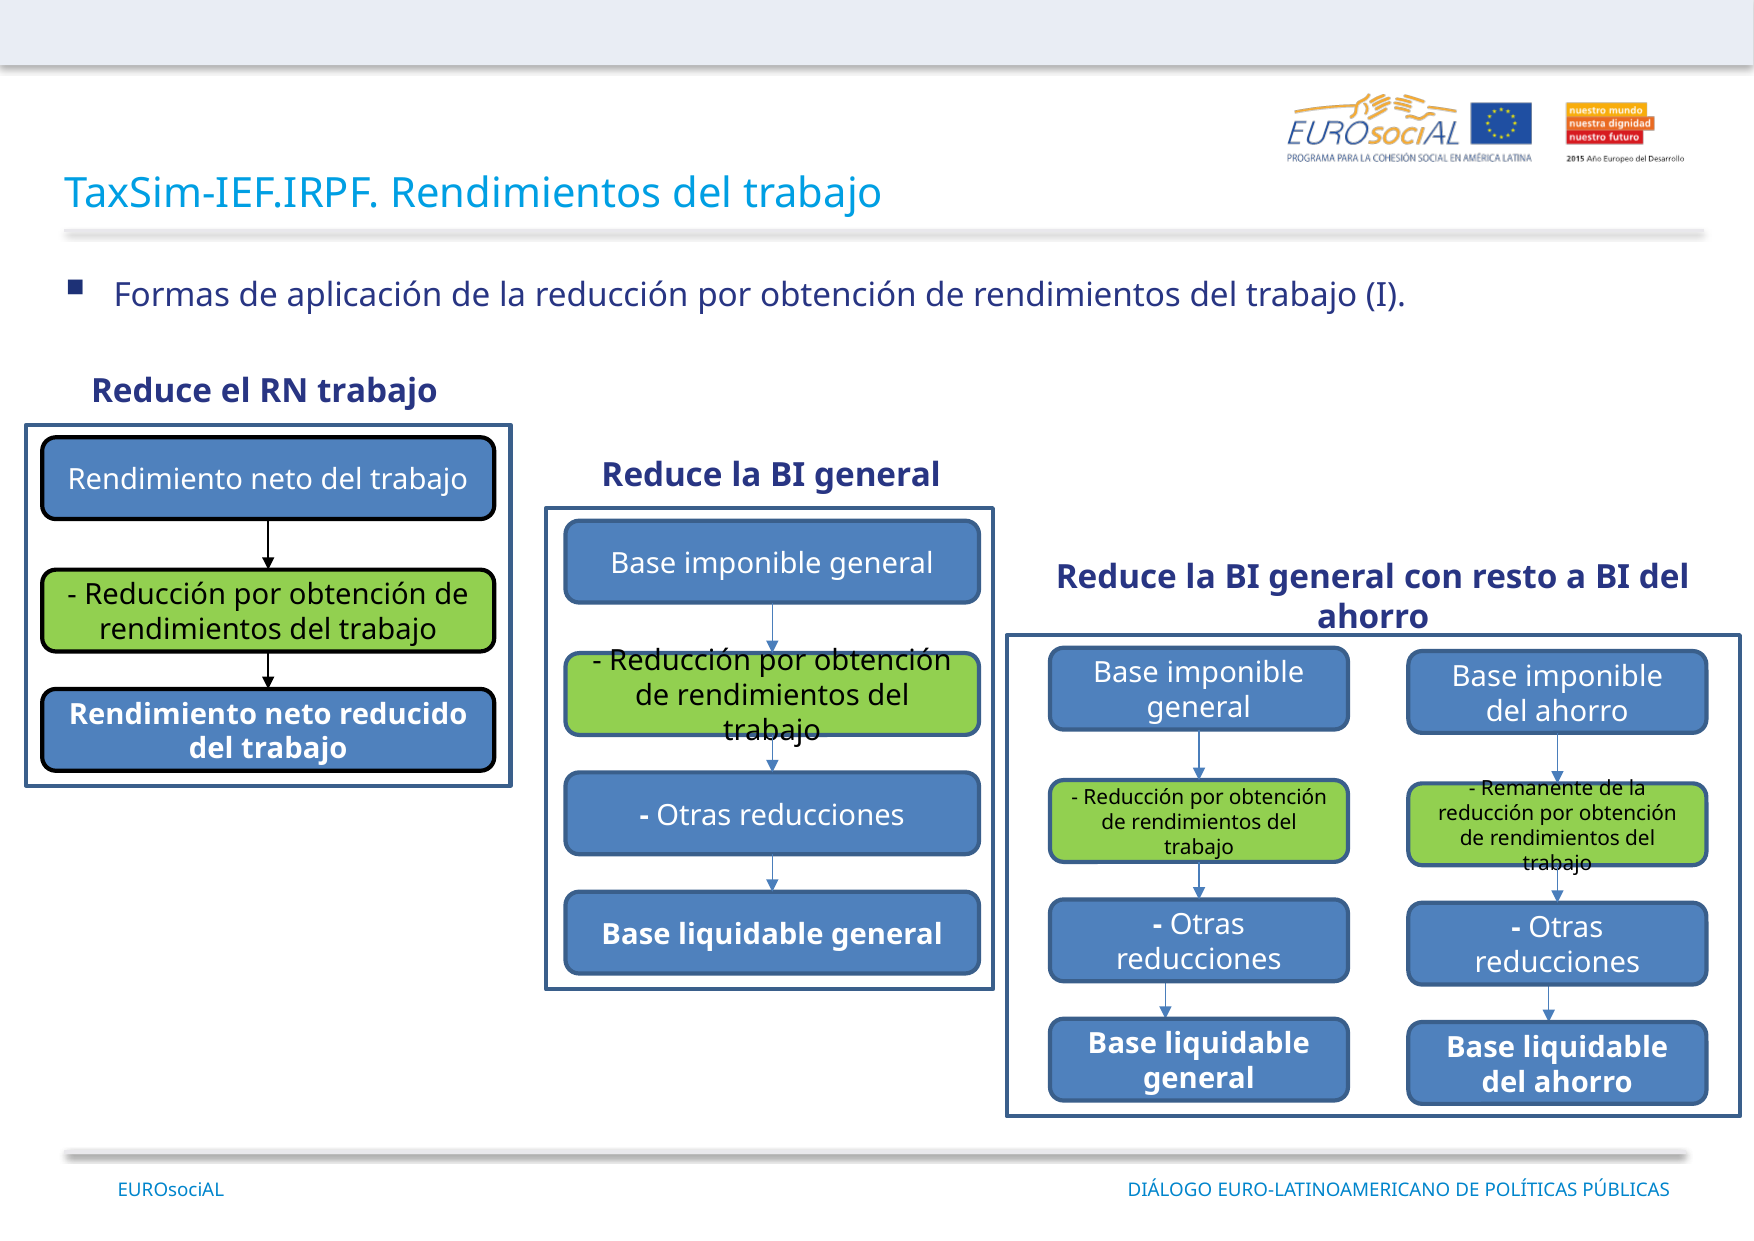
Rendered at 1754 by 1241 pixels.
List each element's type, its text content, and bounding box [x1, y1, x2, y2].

text_box Formas de aplicación de la reducción por obtención de rendimientos del trabajo (I). [64, 254, 1692, 1105]
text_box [545, 445, 994, 990]
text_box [1006, 547, 1741, 1117]
picture [1278, 88, 1692, 173]
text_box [25, 424, 511, 786]
text_box Reduce el RN trabajo [22, 361, 507, 417]
text_box TaxSim-IEF.IRPF. Rendimientos del trabajo [49, 158, 1628, 233]
